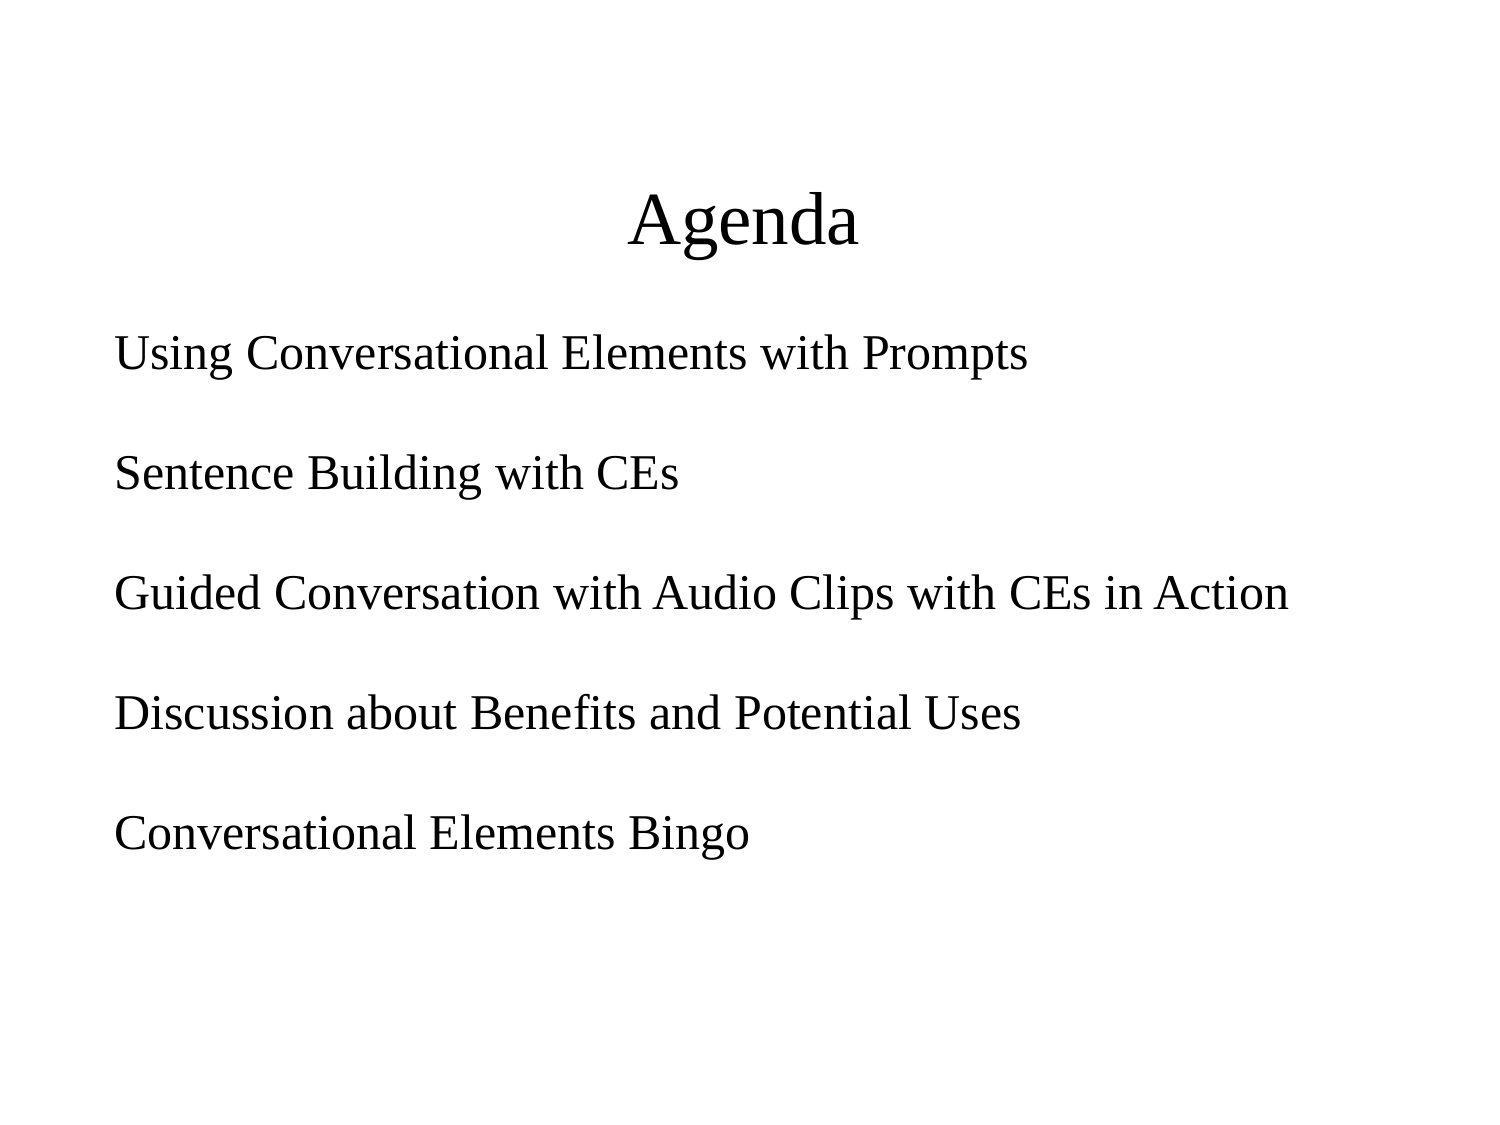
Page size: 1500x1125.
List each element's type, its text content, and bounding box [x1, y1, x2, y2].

text_box Agenda Using Conversational Elements with Prompts Sentence Building with CEs Guided Conversation with Audio Clips with CEs in Action Discussion about Benefits and Potential Uses Conversational Elements Bingo [99, 162, 1388, 868]
